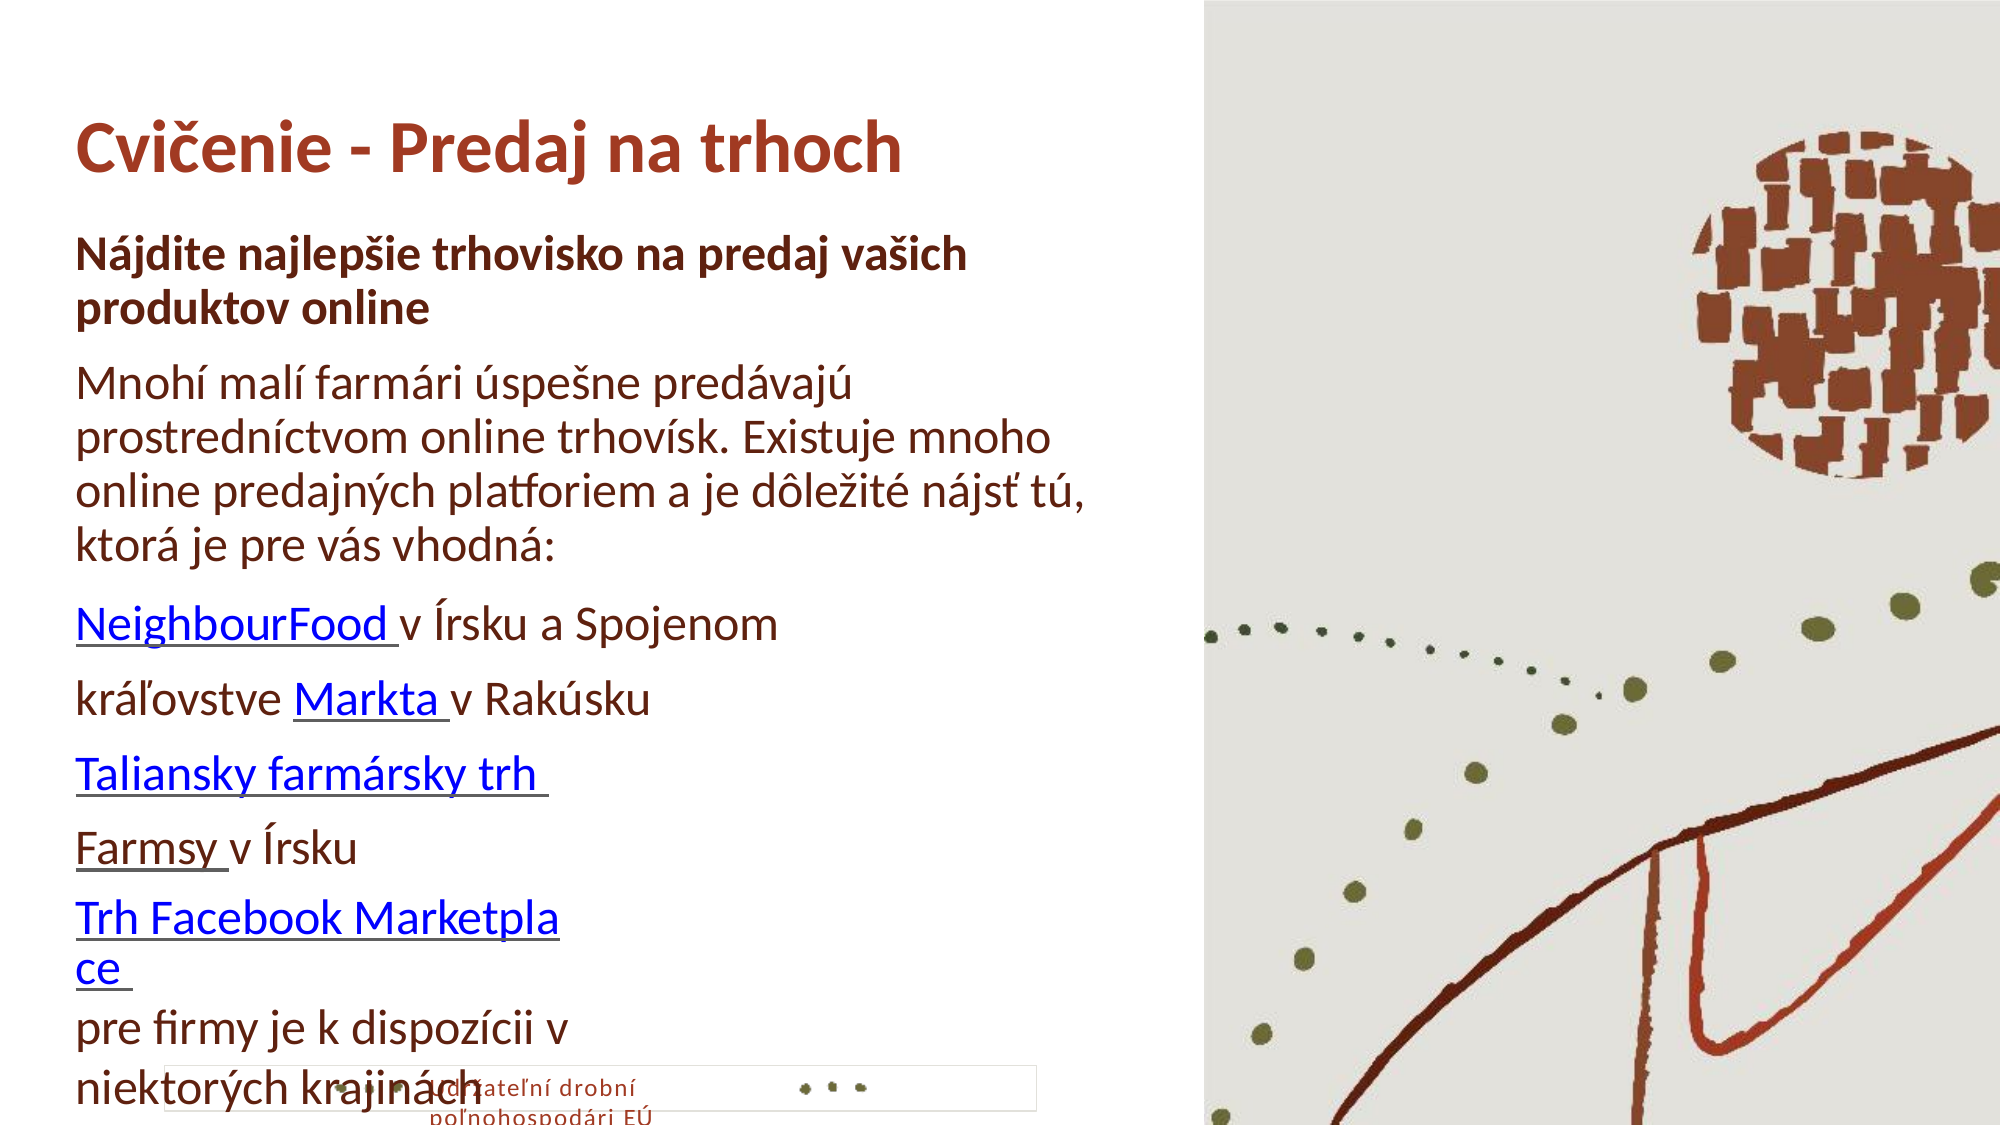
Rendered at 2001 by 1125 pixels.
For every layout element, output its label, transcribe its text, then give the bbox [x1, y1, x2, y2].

picture [1203, 0, 2000, 1125]
title Cvičenie - Predaj na trhoch [74, 95, 1127, 286]
text_box Nájdite najlepšie trhovisko na predaj vašich produktov online Mnohí malí farmári úspešne predávajú prostredníctvom online trhovísk. Existuje mnoho online predajných platforiem a je dôležité nájsť tú, ktorá je pre vás vhodná: NeighbourFood v Írsku a Spojenom kráľovstve Markta v Rakúsku Taliansky farmársky trh Farmsy v Írsku Trh Facebook Marketplace pre firmy je k dispozícii v niektorých krajinách Etsy pre farmárske remeslá [73, 217, 1198, 1125]
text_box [332, 1051, 871, 1125]
